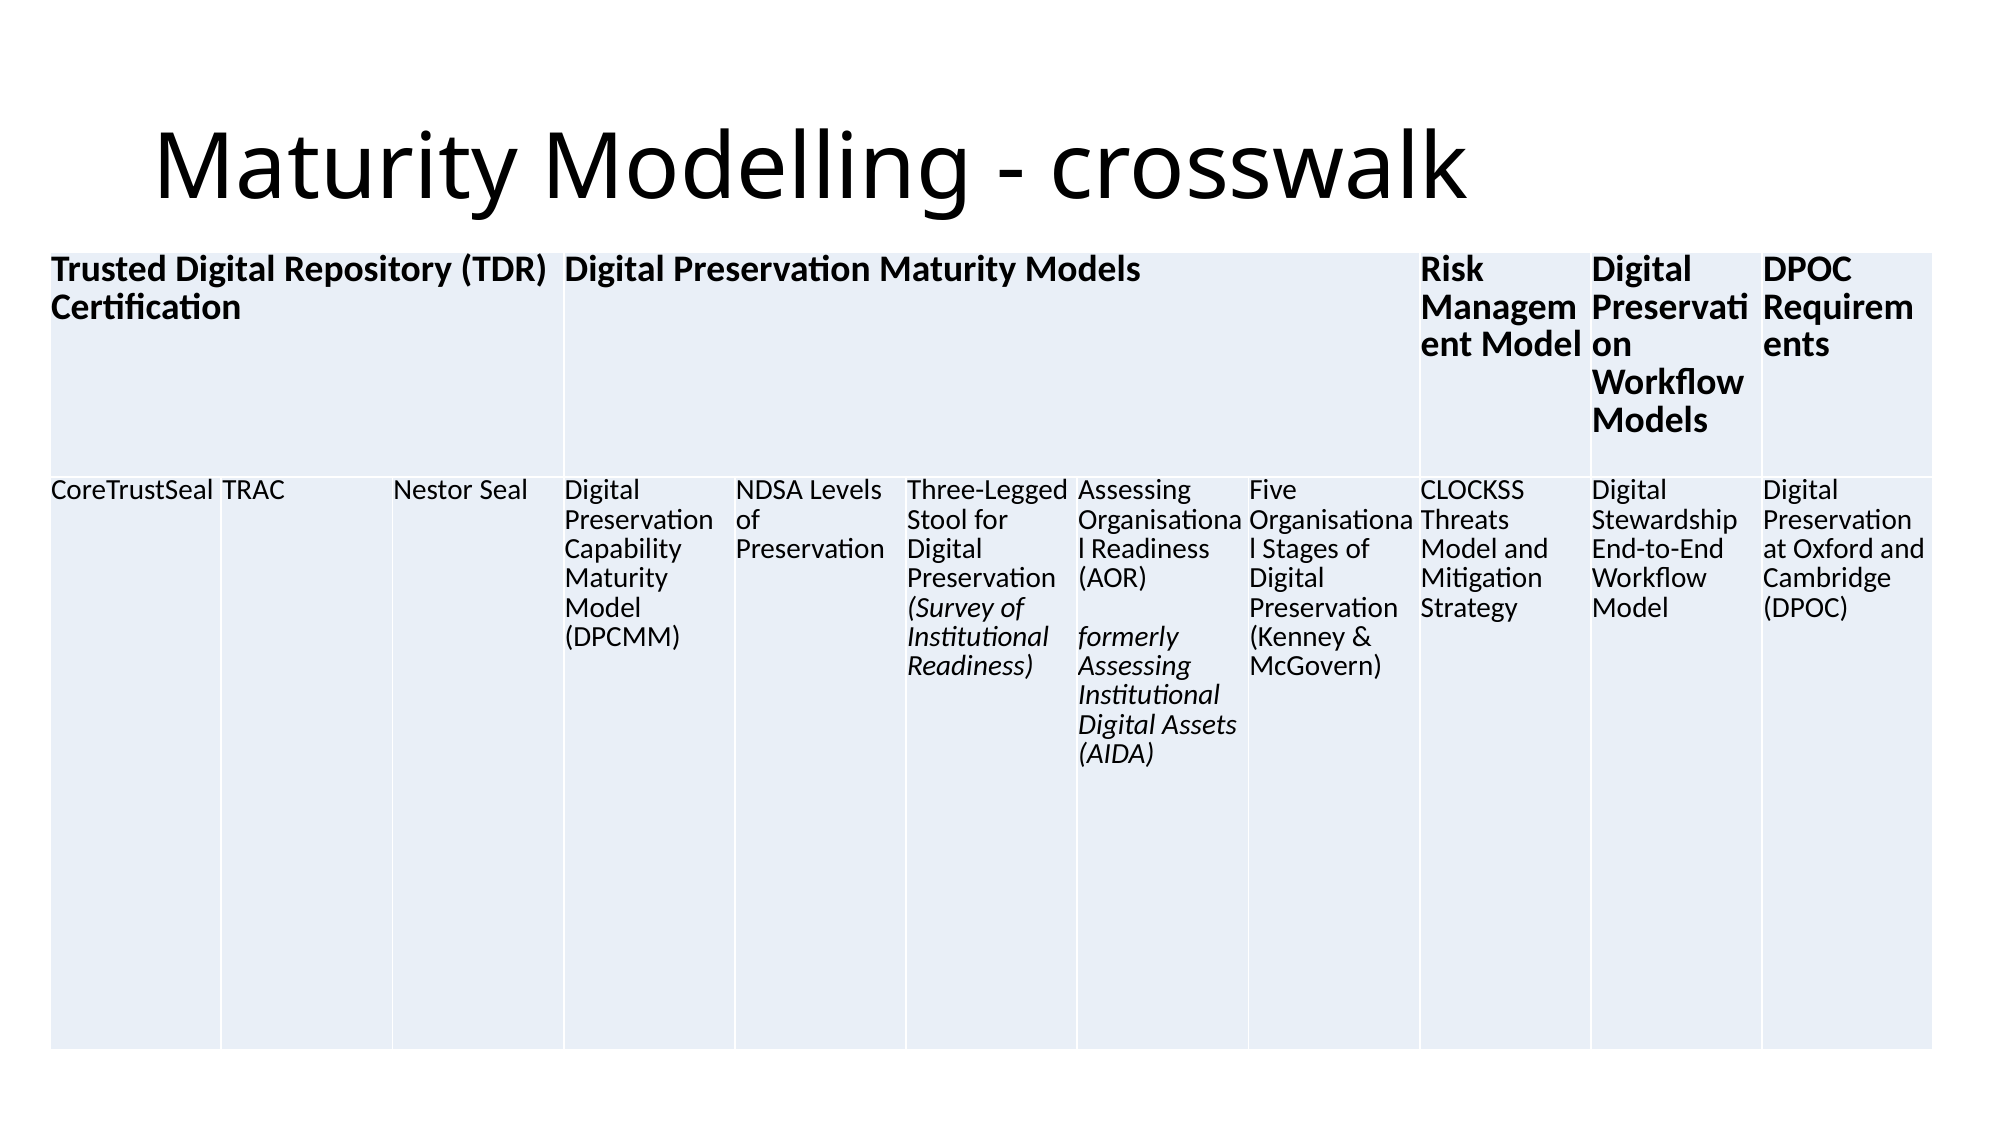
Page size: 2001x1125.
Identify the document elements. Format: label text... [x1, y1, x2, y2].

table_cell NDSA Levels of Preservation [736, 478, 905, 1049]
table_header Digital Preservation Workflow Models [1592, 253, 1761, 476]
table_cell CLOCKSS Threats Model and Mitigation Strategy [1421, 478, 1590, 1049]
table_cell Five Organisational Stages of Digital Preservation (Kenney & McGovern) [1249, 478, 1419, 1049]
table_header DPOC Requirements [1763, 253, 1932, 476]
table_header Risk Management Model [1421, 253, 1590, 476]
title Maturity Modelling - crosswalk [137, 59, 1863, 251]
table_header Digital Preservation Maturity Models [565, 253, 1419, 476]
table_cell Digital Stewardship End-to-End Workflow Model [1592, 478, 1761, 1049]
table_cell Nestor Seal [393, 478, 563, 1049]
table_cell Digital Preservation at Oxford and Cambridge (DPOC) [1763, 478, 1932, 1049]
table_cell TRAC [222, 478, 392, 1049]
table_cell CoreTrustSeal [51, 478, 220, 1049]
table_cell Assessing Organisational Readiness (AOR) formerly Assessing Institutional Digital Assets (AIDA) [1078, 478, 1248, 1049]
table_cell Three-Legged Stool for Digital Preservation (Survey of Institutional Readiness) [907, 478, 1076, 1049]
table_cell Digital Preservation Capability Maturity Model (DPCMM) [565, 478, 734, 1049]
table_header Trusted Digital Repository (TDR) Certification [51, 253, 563, 476]
